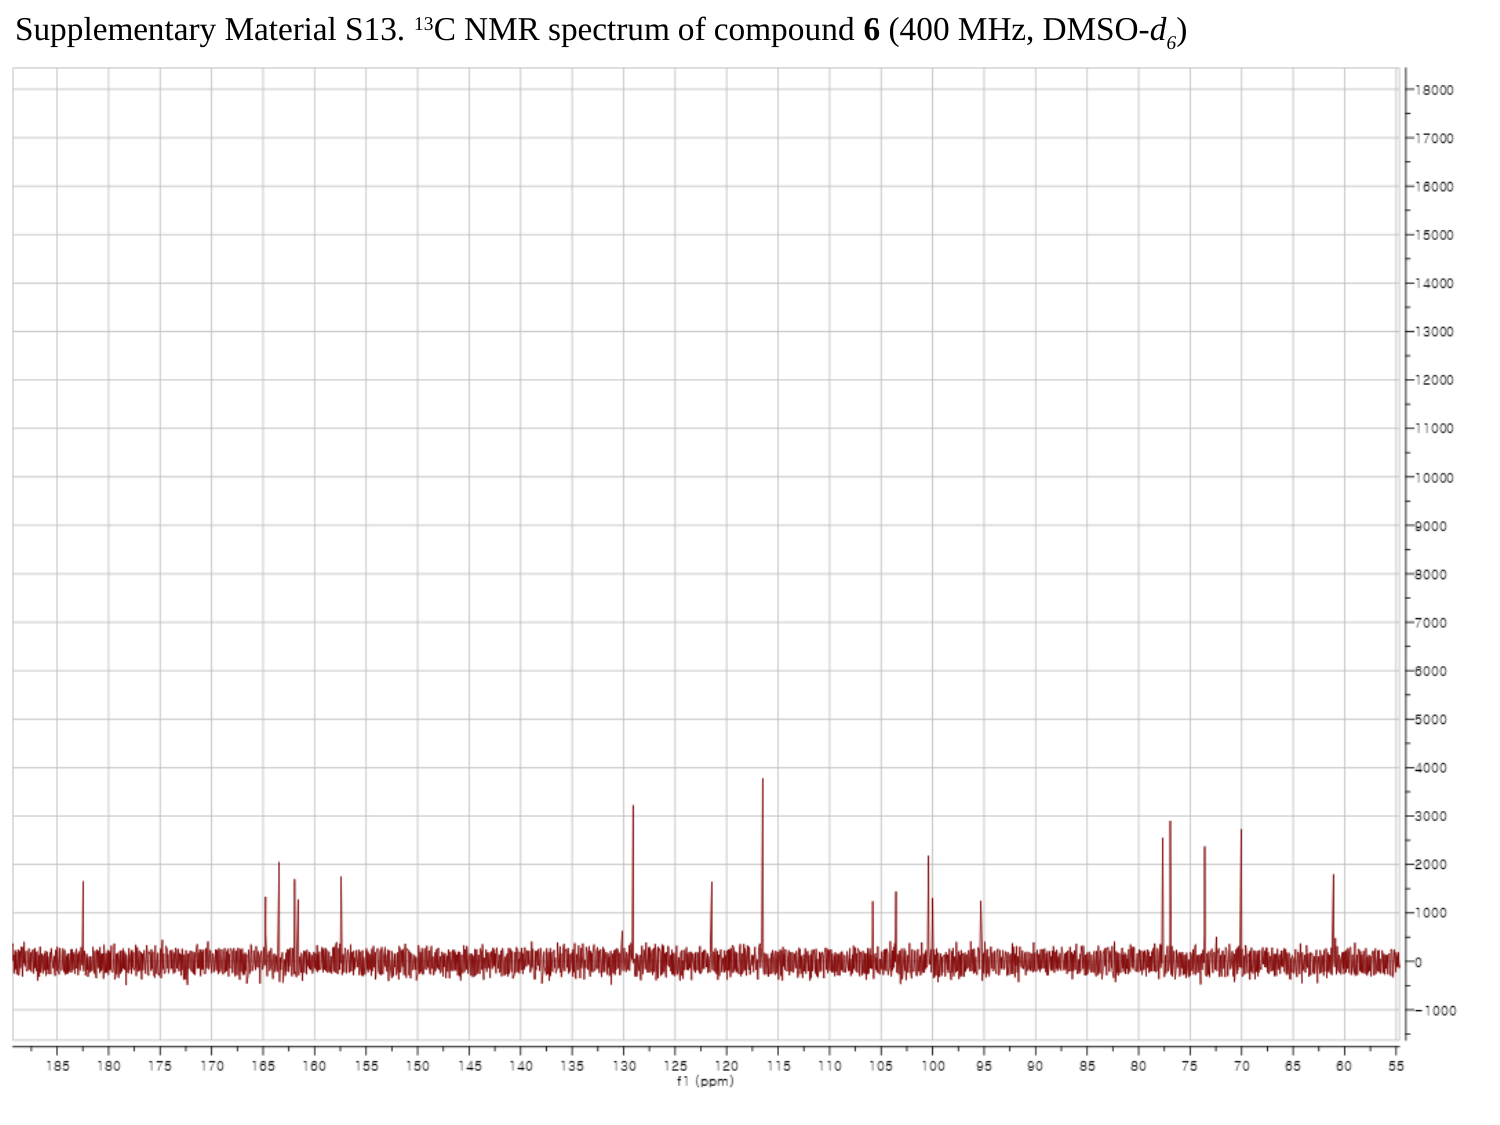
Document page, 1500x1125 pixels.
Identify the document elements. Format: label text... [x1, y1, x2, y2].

picture [0, 55, 1500, 1104]
text_box Supplementary Material S13. 13C NMR spectrum of compound 6 (400 MHz, DMSO-d6) [0, 0, 1500, 54]
